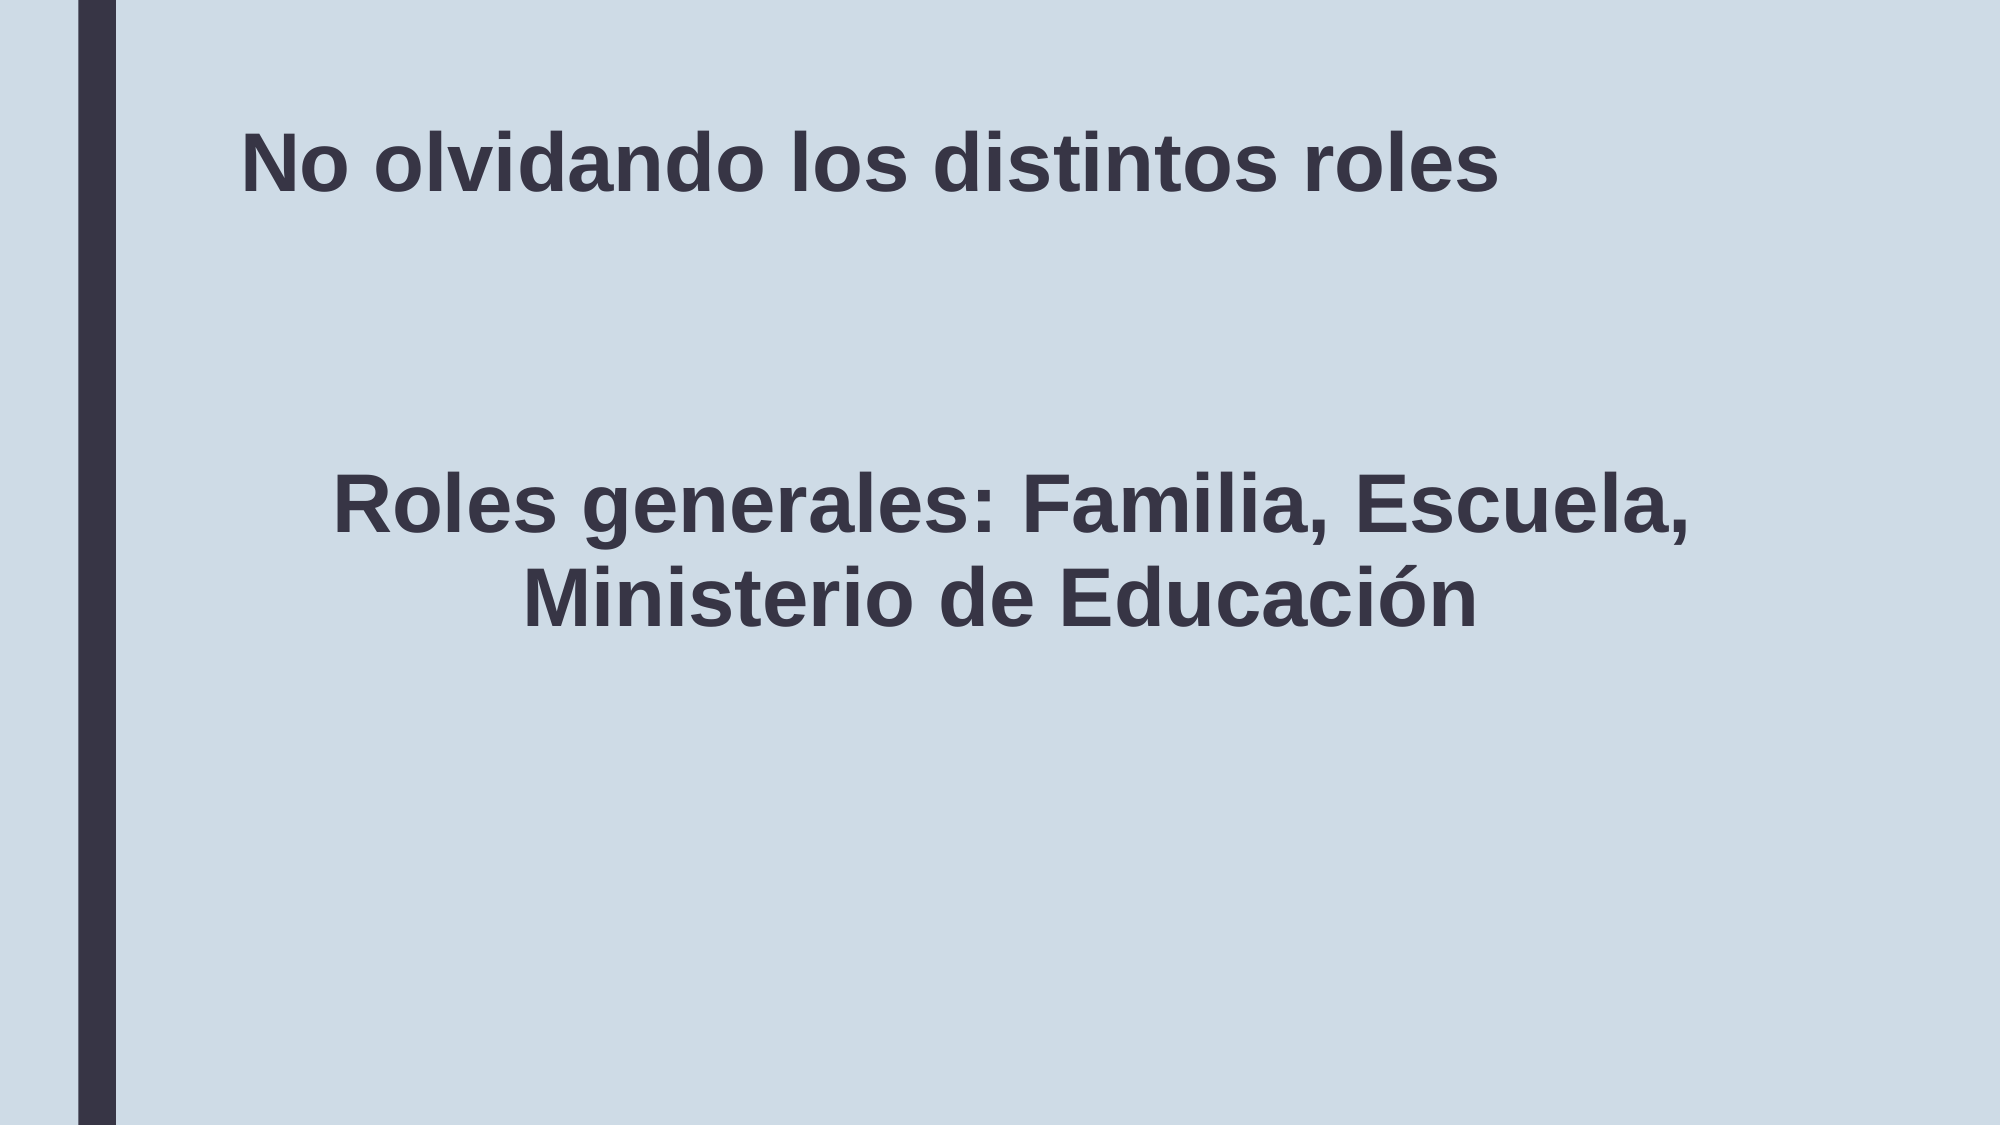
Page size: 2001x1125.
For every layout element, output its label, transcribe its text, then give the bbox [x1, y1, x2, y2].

list Roles generales: Familia, Escuela, Ministerio de Educación [225, 375, 1800, 963]
title No olvidando los distintos roles [225, 112, 1800, 357]
